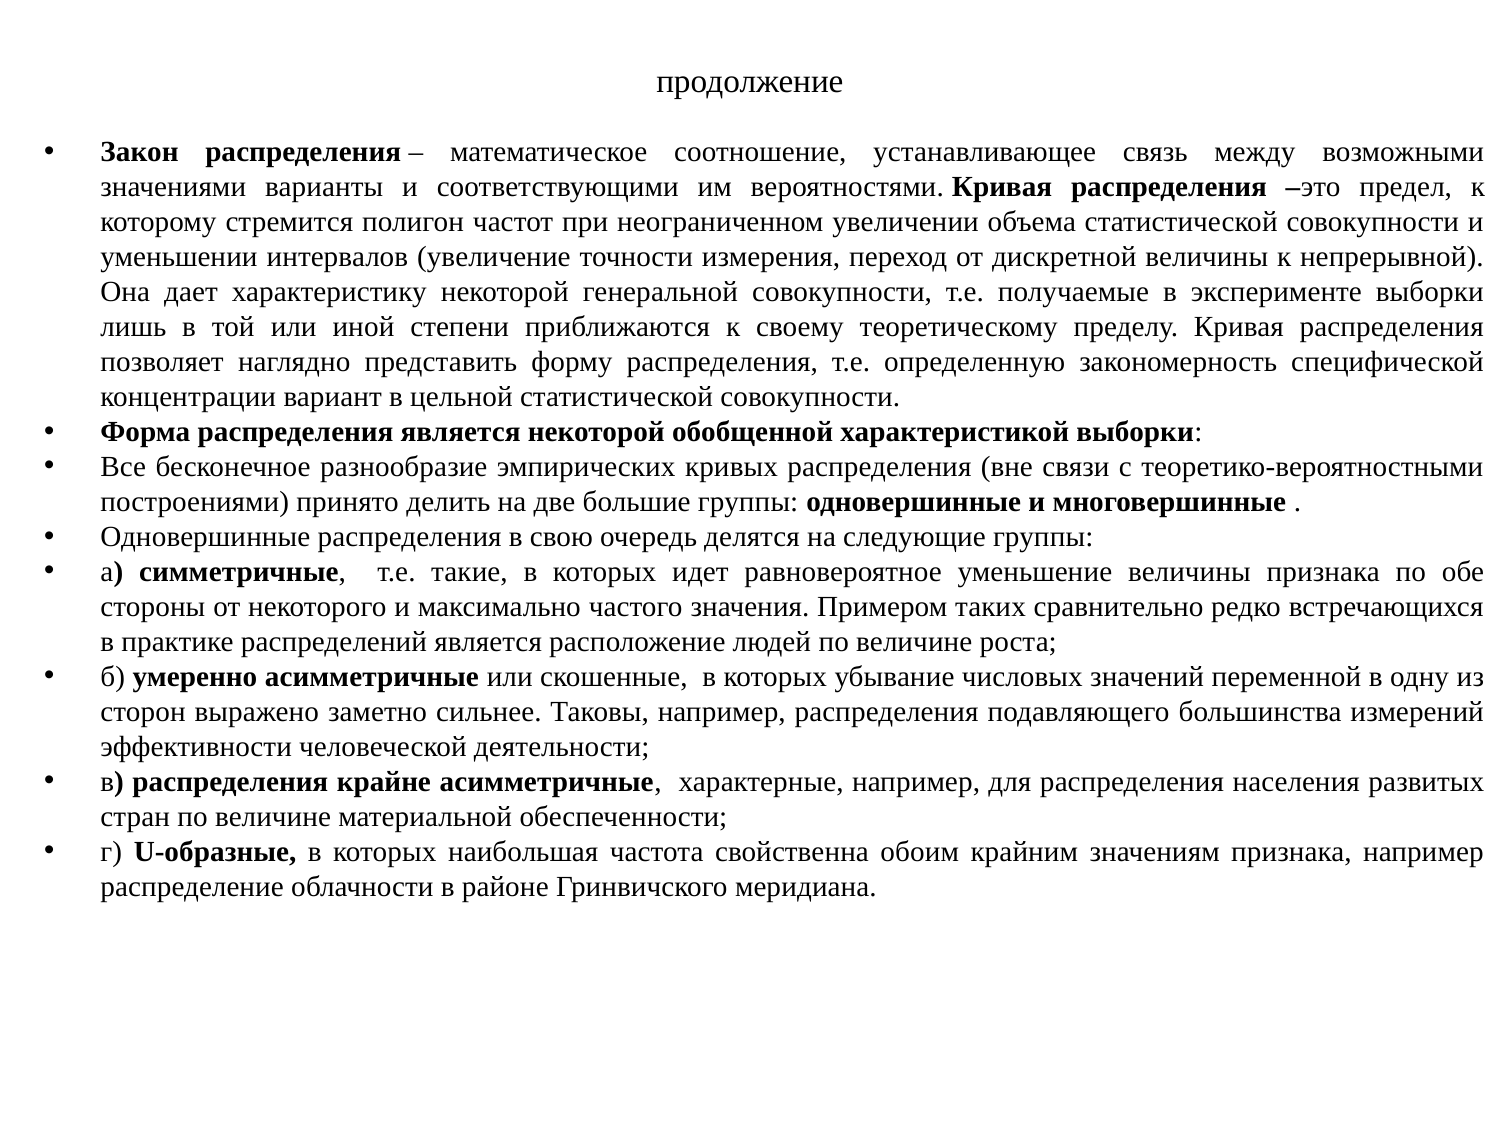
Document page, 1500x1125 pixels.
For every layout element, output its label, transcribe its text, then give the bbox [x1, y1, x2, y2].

text_box Закон распределения – математическое соотношение, устанавливающее связь между возможными значениями варианты и соответствующими им вероятностями. Кривая распределения –это предел, к которому стремится полигон частот при неограниченном увеличении объема статистической совокупности и уменьшении интервалов (увеличение точности измерения, переход от дискретной величины к непрерывной). Она дает характеристику некоторой генеральной совокупности, т.е. получаемые в эксперименте выборки лишь в той или иной степени приближаются к своему теоретическому пределу. Кривая распределения позволяет наглядно представить форму распределения, т.е. определенную закономерность специфической концентрации вариант в цельной статистической совокупности. Форма распределения является некоторой обобщенной характеристикой выборки: Все бесконечное разнообразие эмпирических кривых распределения (вне связи с теоретико-вероятностными построениями) принято делить на две большие группы: одновершинные и многовершинные . Одновершинные распределения в свою очередь делятся на следующие группы: а) симметричные, т.е. такие, в которых идет равновероятное уменьшение величины признака по обе стороны от некоторого и максимально частого значения. Примером таких сравнительно редко встречающихся в практике распределений является расположение людей по величине роста; б) умеренно асимметричные или скошенные, в которых убывание числовых значений переменной в одну из сторон выражено заметно сильнее. Таковы, например, распределения подавляющего большинства измерений эффективности человеческой деятельности; в) распределения крайне асимметричные, характерные, например, для распределения населения развитых стран по величине материальной обеспеченности; г) U-образные, в которых наибольшая частота свойственна обоим крайним значениям признака, например распределение облачности в районе Гринвичского меридиана. [29, 125, 1500, 1005]
text_box продолжение [75, 45, 1425, 114]
